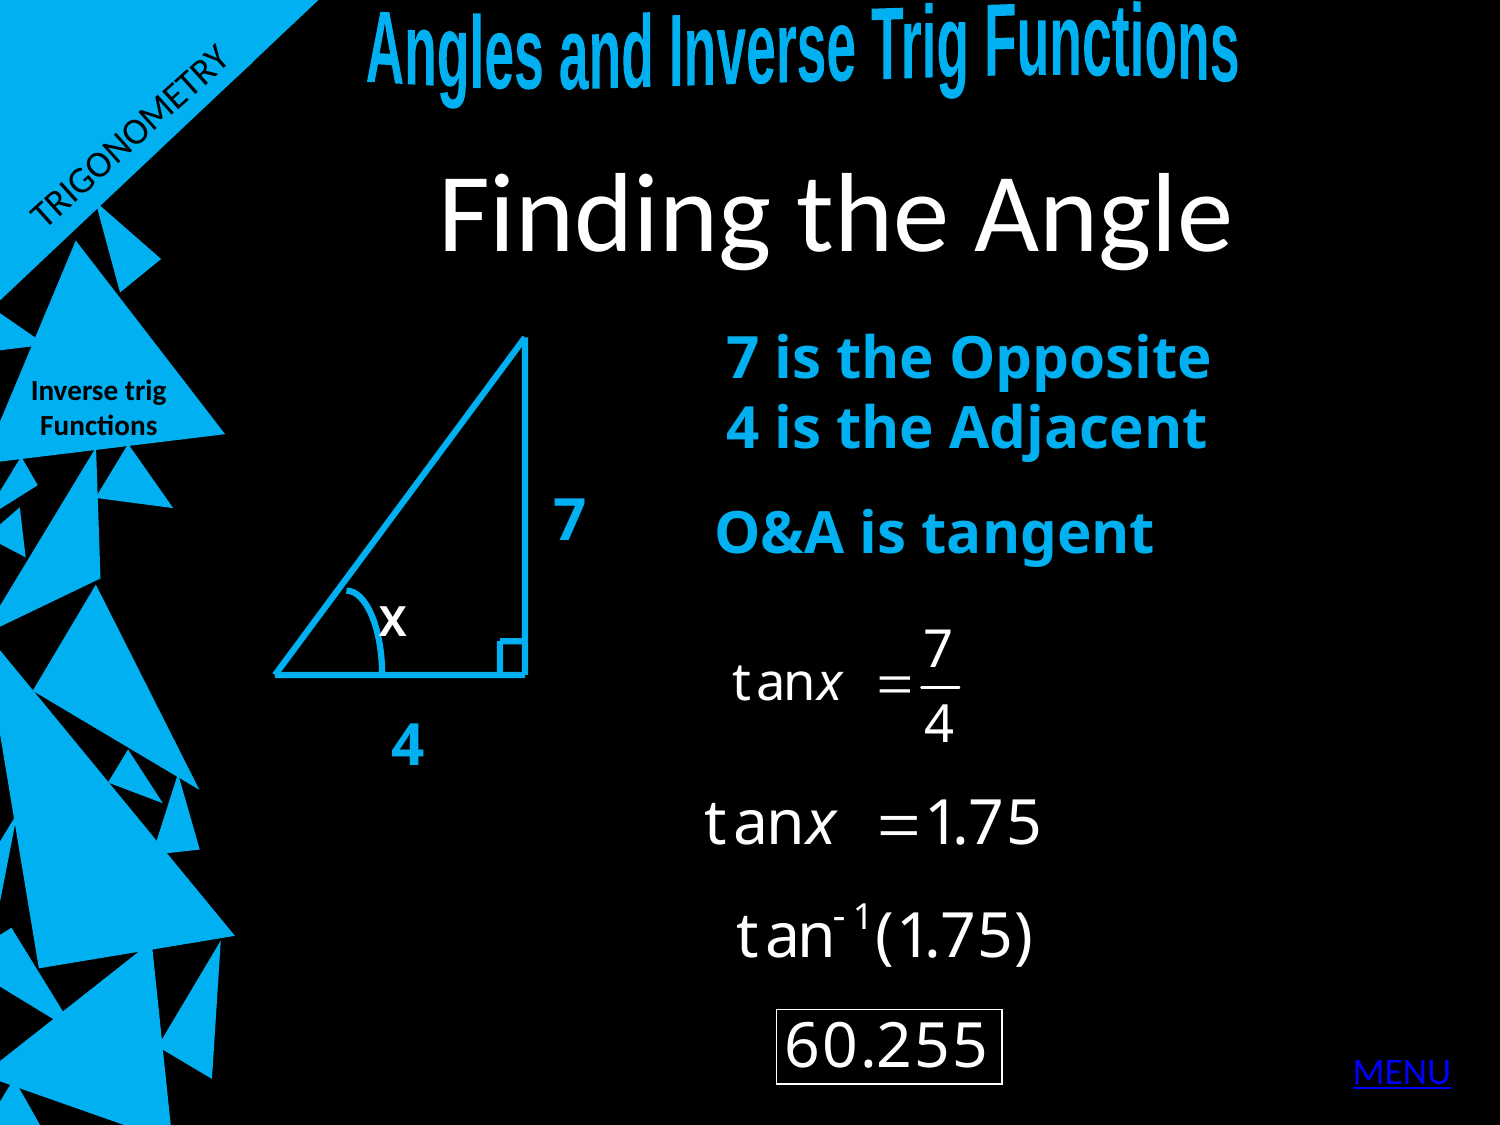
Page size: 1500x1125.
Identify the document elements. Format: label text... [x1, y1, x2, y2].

title Finding the Angle [326, 112, 1448, 300]
text_box O&A is tangent [699, 487, 1170, 573]
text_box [0, 0, 321, 1125]
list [724, 608, 971, 754]
text_box 7 [539, 474, 603, 560]
text_box MENU [1338, 1039, 1467, 1100]
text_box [727, 884, 1051, 985]
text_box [274, 337, 526, 676]
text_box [776, 1010, 1002, 1084]
text_box 7 is the Opposite 4 is the Adjacent [711, 312, 1228, 468]
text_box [696, 787, 1056, 861]
text_box 4 [376, 699, 440, 785]
